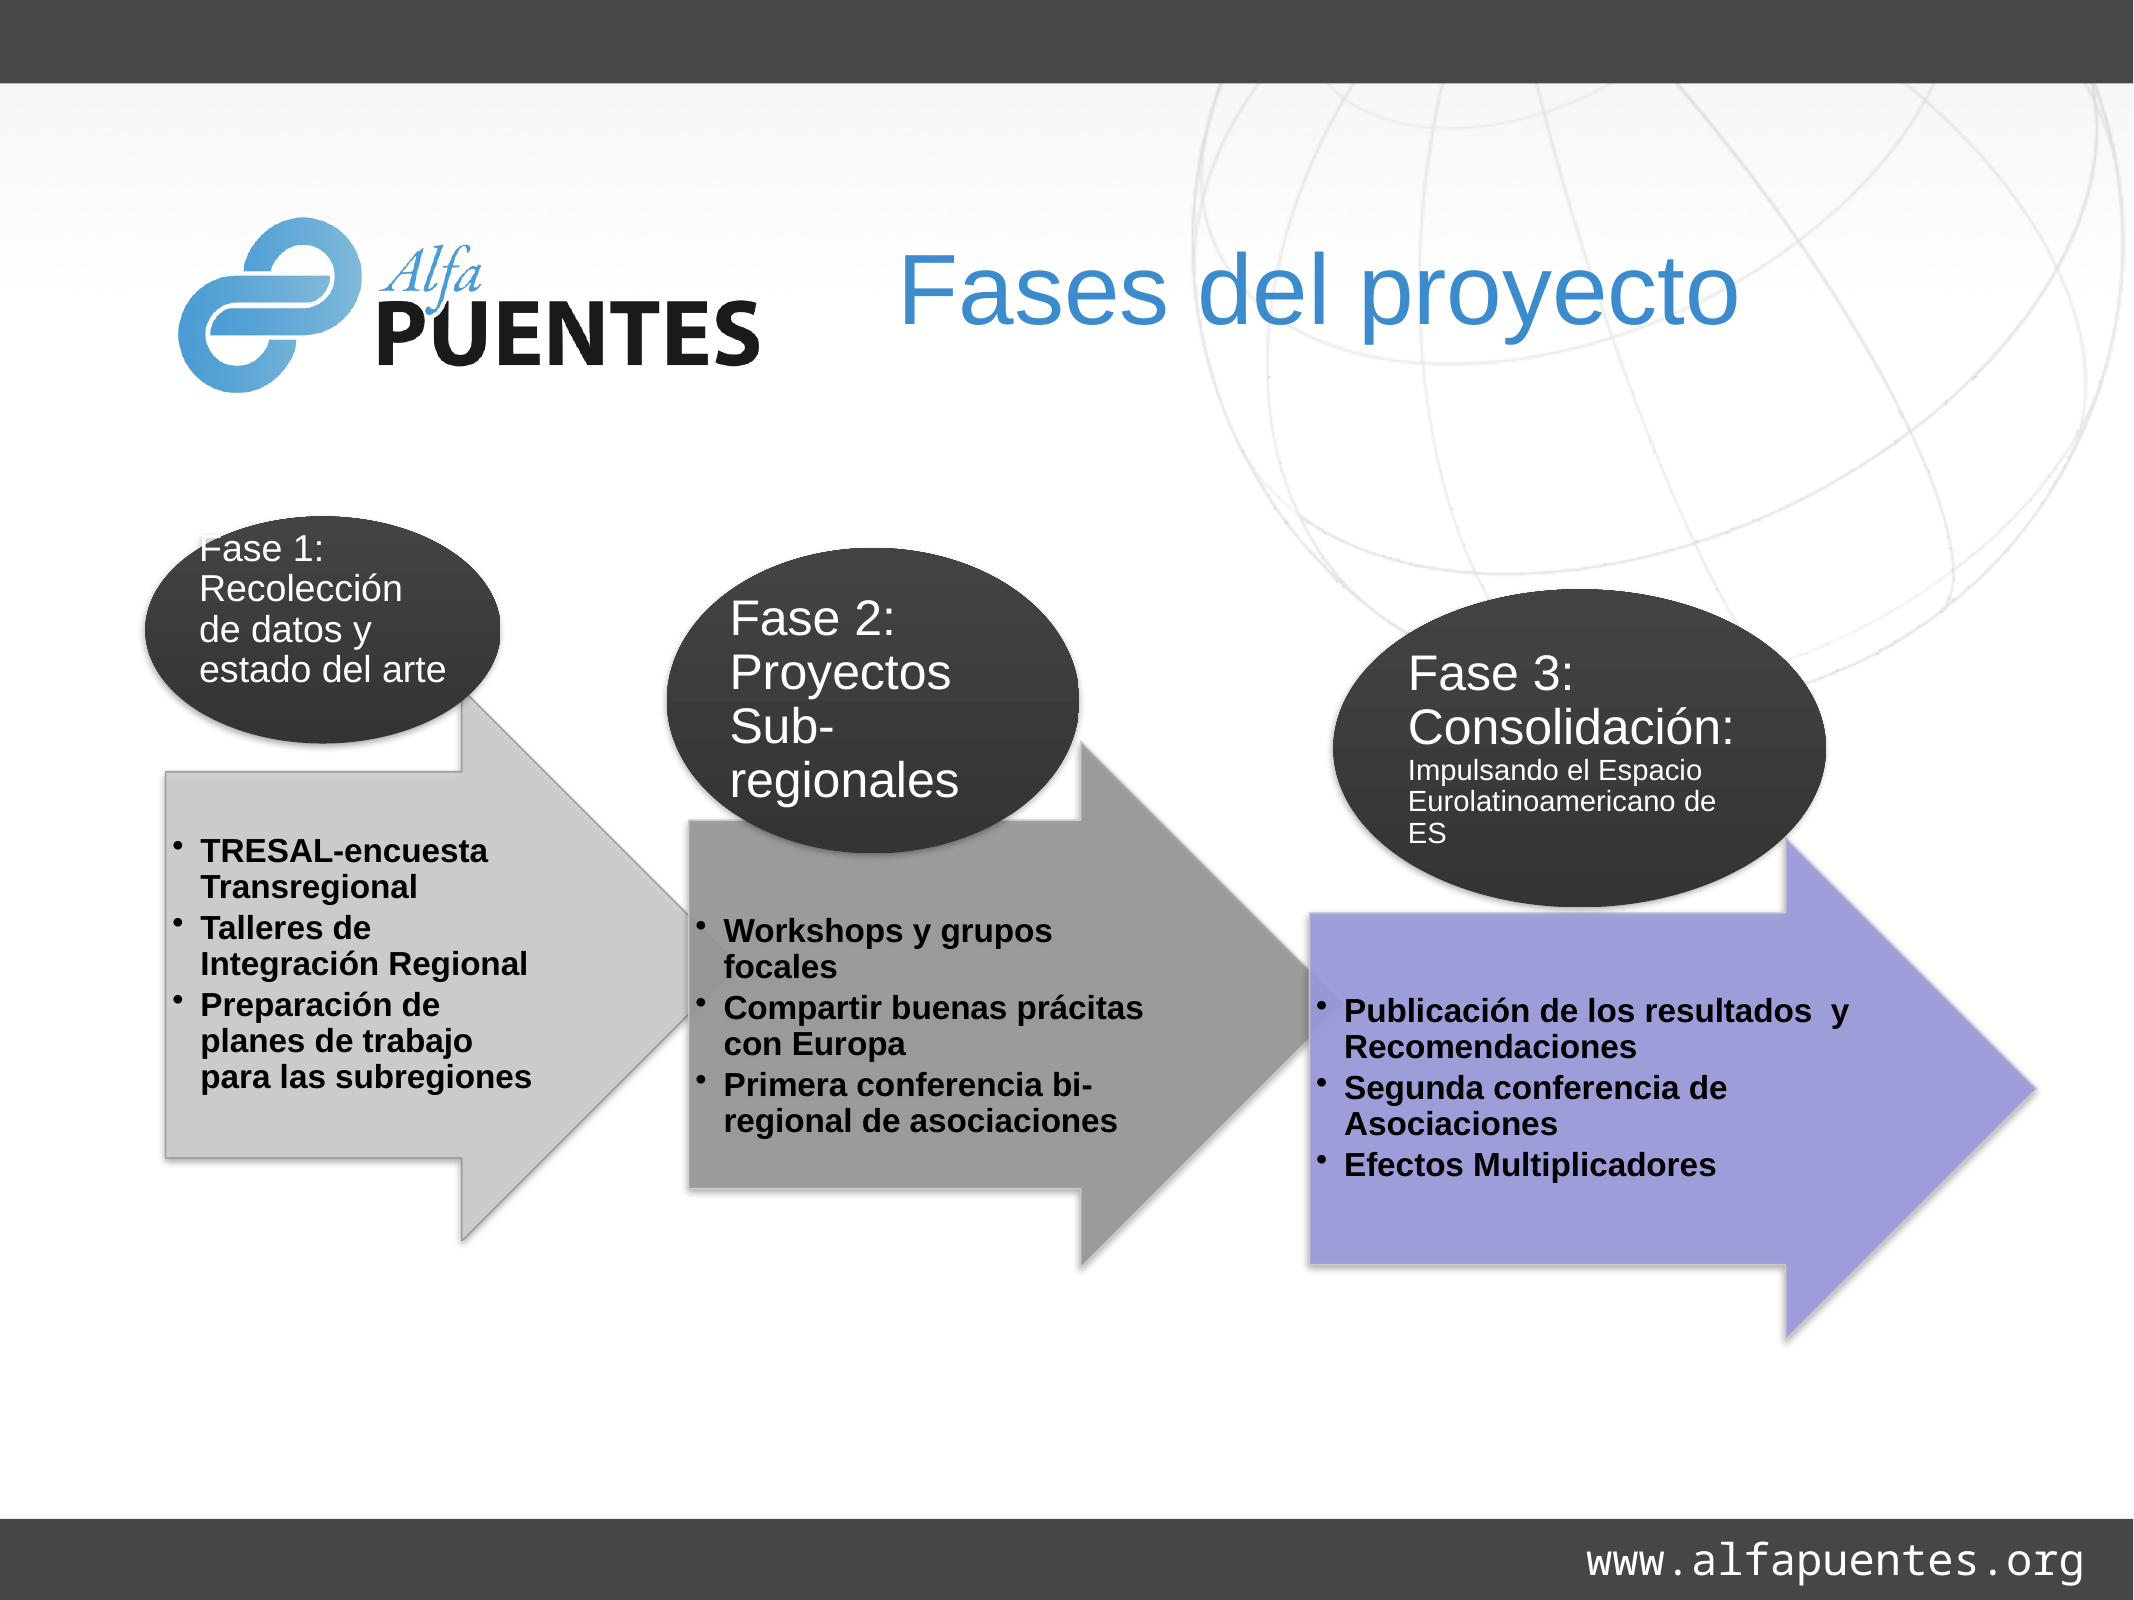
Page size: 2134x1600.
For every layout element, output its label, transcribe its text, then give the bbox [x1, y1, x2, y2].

title Fases del proyecto [889, 208, 2075, 311]
picture [0, 84, 2134, 723]
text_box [145, 312, 2119, 1558]
